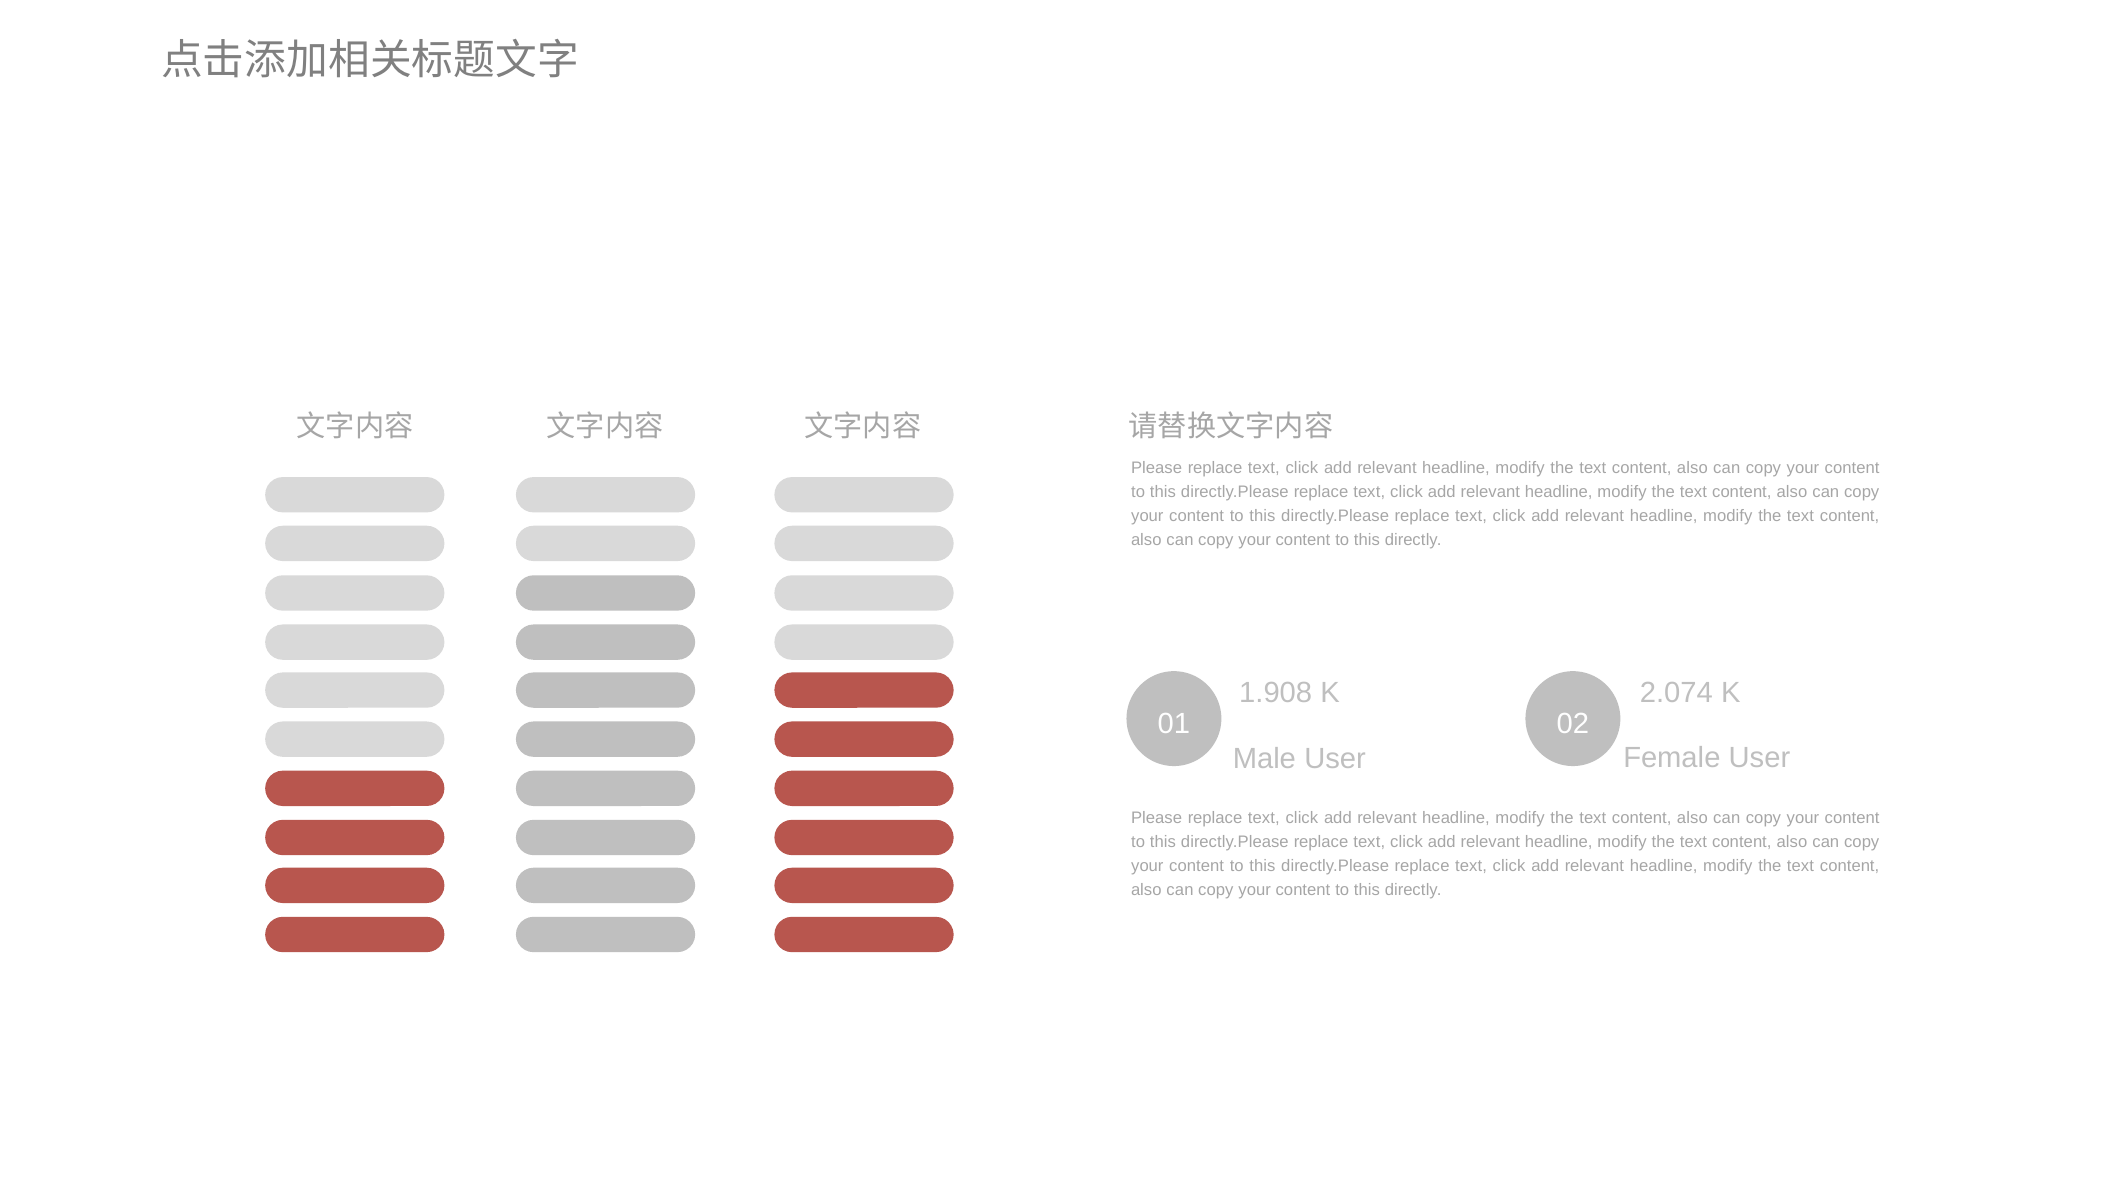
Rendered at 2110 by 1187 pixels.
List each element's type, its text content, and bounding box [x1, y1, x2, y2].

text_box [773, 476, 955, 513]
text_box [773, 720, 955, 758]
text_box [773, 623, 955, 661]
text_box [515, 867, 696, 904]
text_box [515, 720, 696, 758]
text_box 点击添加相关标题文字 [145, 22, 630, 94]
text_box [515, 770, 696, 807]
text_box 1.908 K [1239, 666, 1341, 709]
text_box [515, 623, 696, 661]
text_box [773, 671, 955, 709]
text_box 2.074 K [1639, 666, 1741, 709]
text_box [264, 720, 445, 758]
text_box [515, 671, 696, 709]
text_box 文字内容 [781, 407, 944, 443]
text_box [515, 574, 696, 612]
text_box Please replace text, click add relevant headline, modify the text content, also can copy your content to this directly.Please replace text, click add relevant headline, modify the text content, also can copy your content to this directly.Please replace text, click add relevant headline, modify the text content, also can copy your content to this directly. [1130, 803, 1881, 899]
text_box [264, 671, 445, 709]
text_box [264, 476, 445, 513]
text_box 02 [1524, 670, 1622, 768]
text_box 请替换文字内容 [1128, 400, 1801, 443]
text_box [264, 867, 445, 904]
text_box [264, 916, 445, 953]
text_box [773, 819, 955, 856]
text_box [515, 525, 696, 562]
text_box [773, 916, 955, 953]
text_box Please replace text, click add relevant headline, modify the text content, also can copy your content to this directly.Please replace text, click add relevant headline, modify the text content, also can copy your content to this directly.Please replace text, click add relevant headline, modify the text content, also can copy your content to this directly. [1130, 453, 1881, 550]
text_box 文字内容 [274, 407, 437, 443]
text_box [264, 623, 445, 661]
text_box 文字内容 [524, 407, 687, 443]
text_box [773, 867, 955, 904]
text_box [515, 819, 696, 856]
text_box [515, 476, 696, 513]
text_box [773, 525, 955, 562]
text_box [264, 525, 445, 562]
text_box [773, 770, 955, 807]
text_box [264, 819, 445, 856]
text_box Male User [1232, 732, 1367, 775]
text_box [264, 574, 445, 612]
text_box 01 [1125, 670, 1223, 768]
text_box [773, 574, 955, 612]
text_box [264, 770, 445, 807]
text_box [515, 916, 696, 953]
text_box Female User [1623, 730, 1791, 773]
